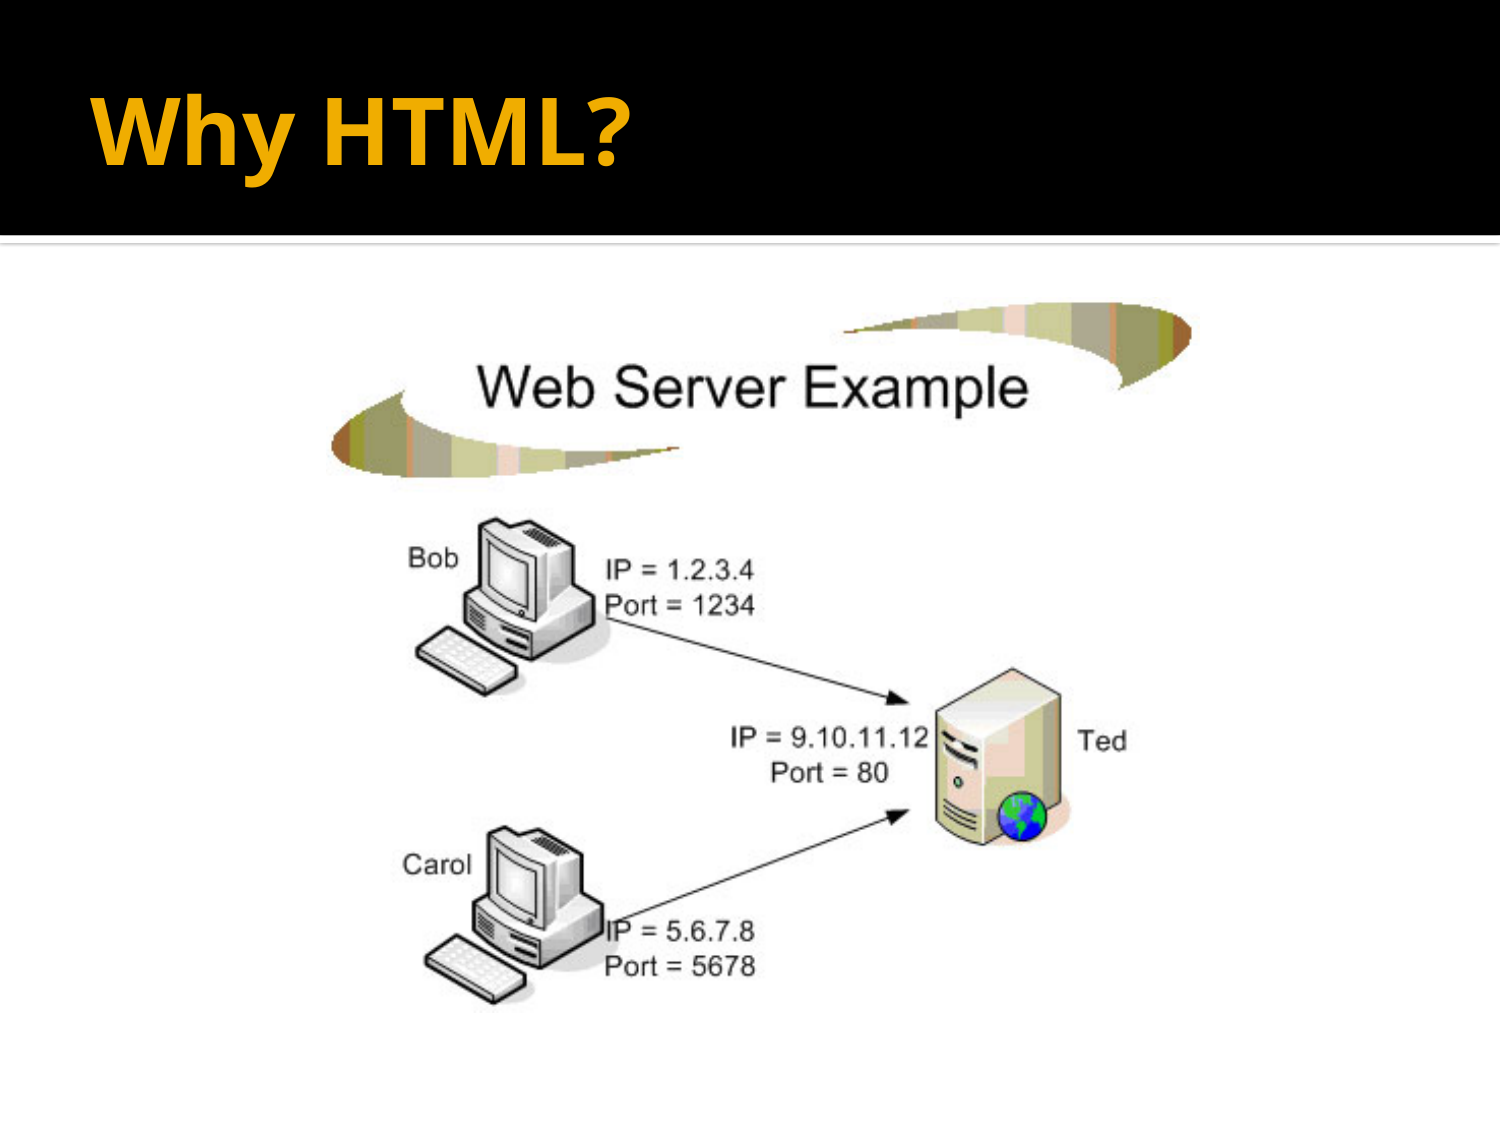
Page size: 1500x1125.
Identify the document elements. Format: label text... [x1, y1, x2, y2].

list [326, 297, 1200, 1013]
title Why HTML? [75, 25, 1425, 231]
